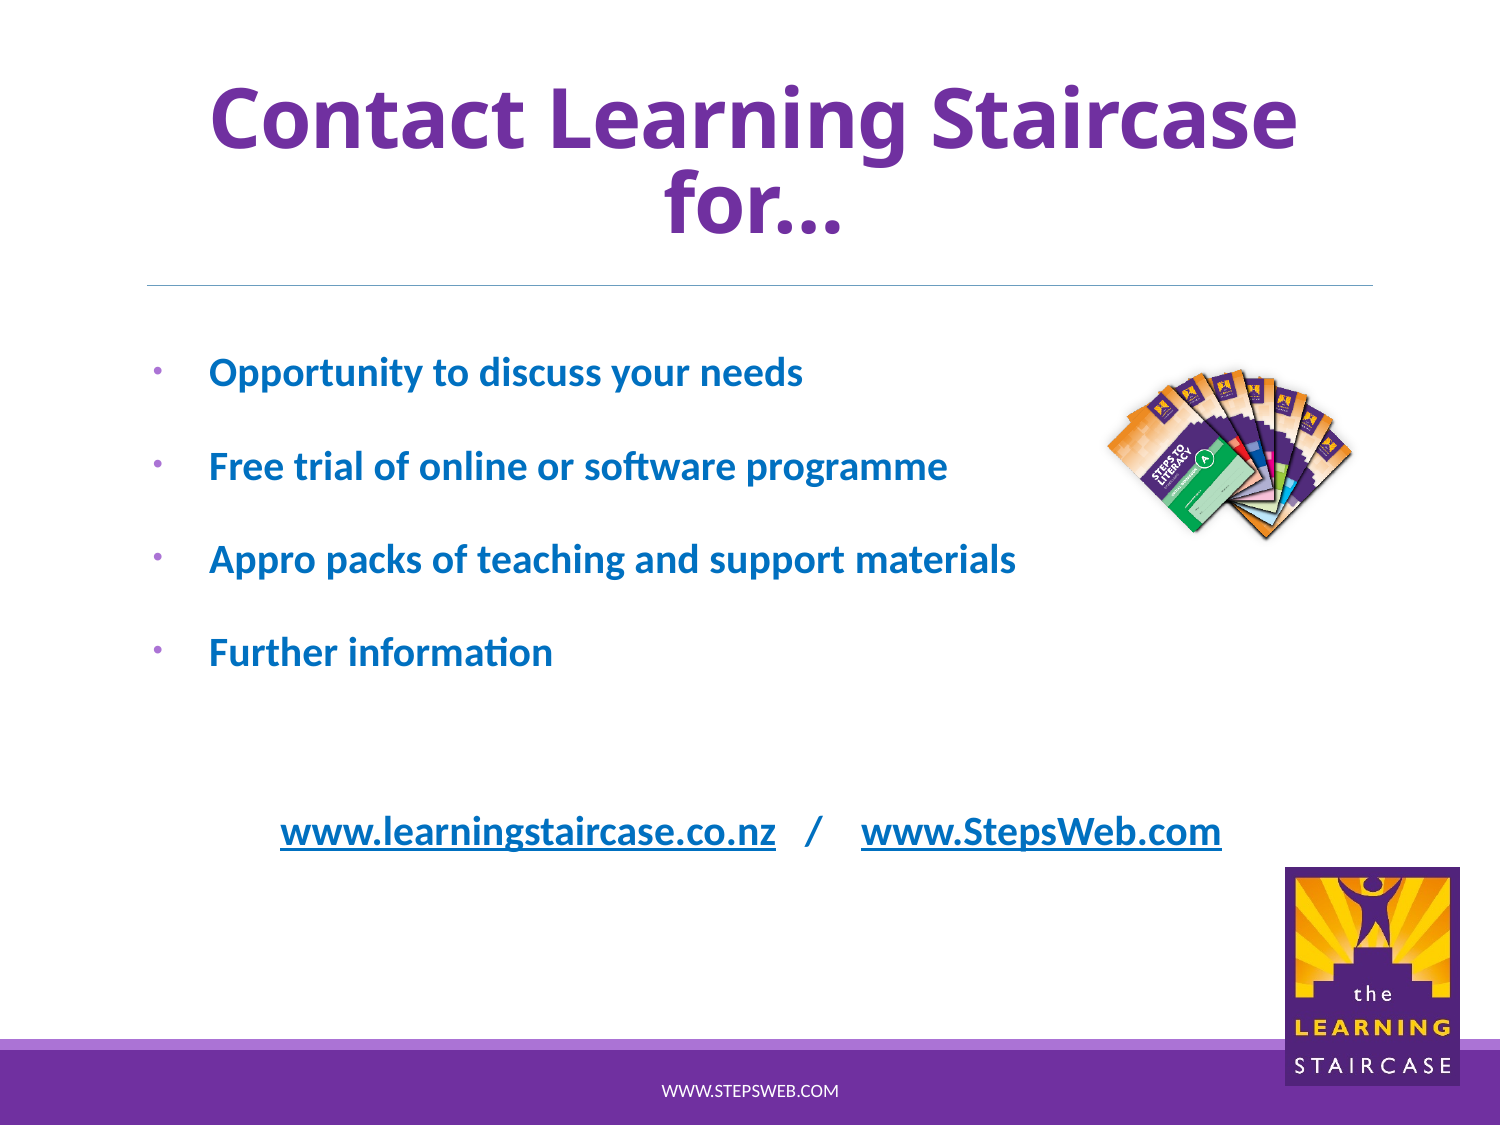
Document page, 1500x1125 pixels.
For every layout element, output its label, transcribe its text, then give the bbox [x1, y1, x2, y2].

picture [1284, 867, 1461, 1086]
footer www.stepsweb.com [453, 1059, 1047, 1120]
text_box [572, 568, 1500, 1125]
title Contact Learning Staircase for… [135, 47, 1373, 285]
list Opportunity to discuss your needs Free trial of online or software programme Appro packs of teaching and support materials Further information www.learningstaircase.co.nz / www.StepsWeb.com [135, 302, 1373, 963]
picture [1087, 348, 1373, 561]
